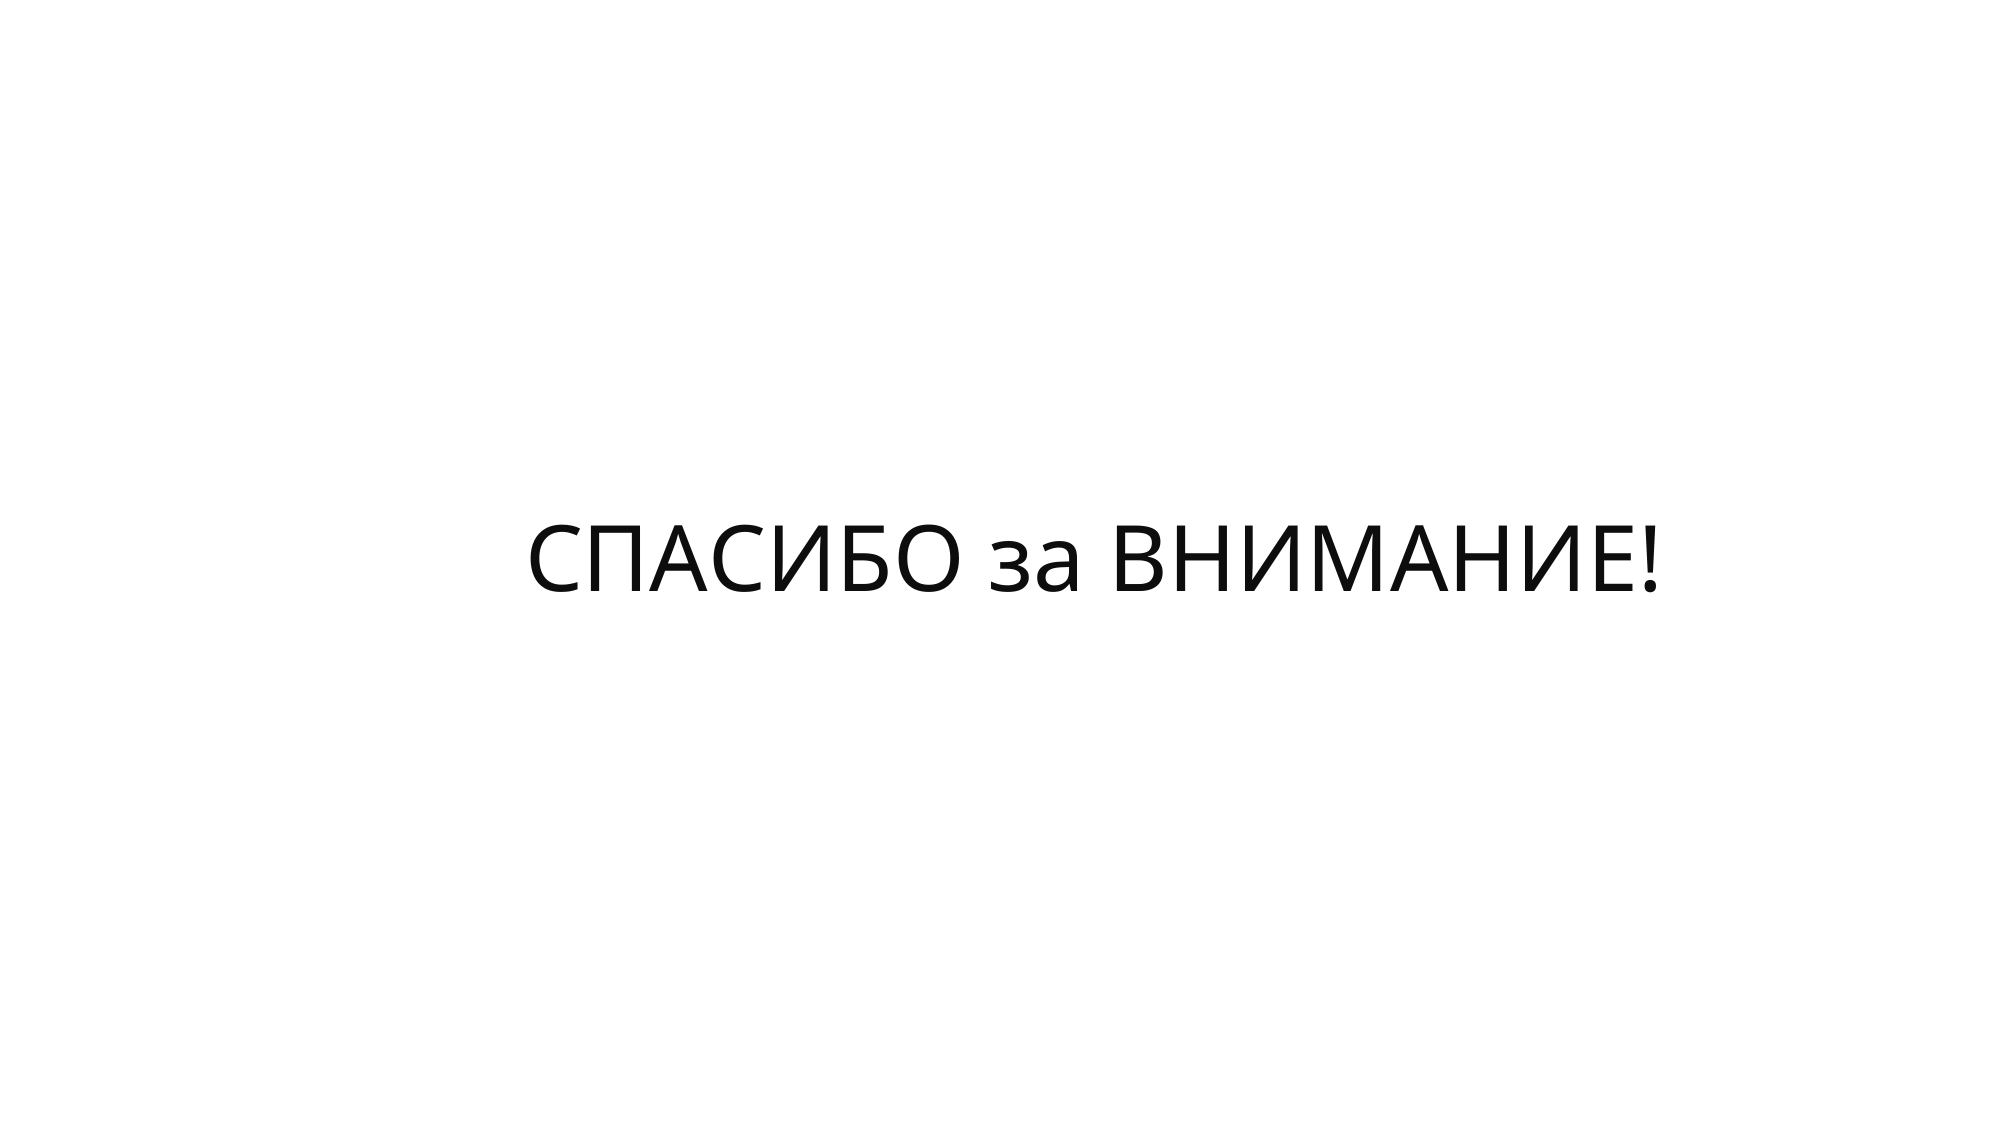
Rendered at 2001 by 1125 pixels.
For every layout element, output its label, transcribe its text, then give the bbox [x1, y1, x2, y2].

title СПАСИБО за ВНИМАНИЕ! [208, 272, 1934, 851]
